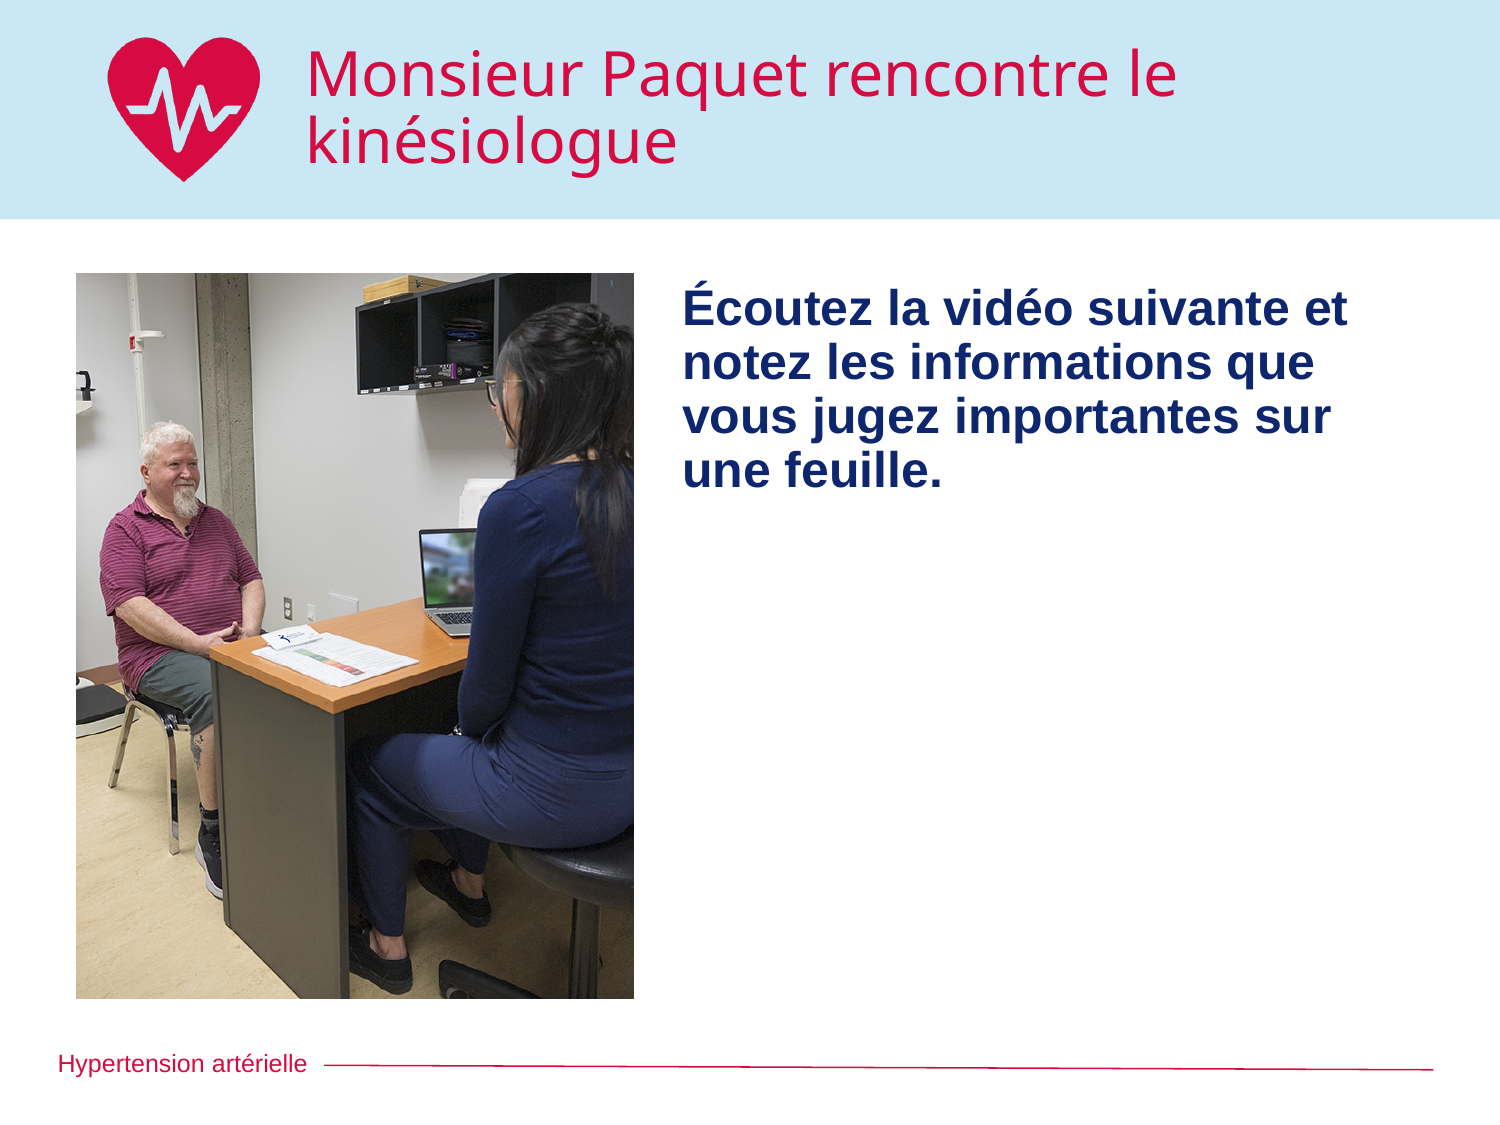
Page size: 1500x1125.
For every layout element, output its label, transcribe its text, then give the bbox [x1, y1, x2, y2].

title Monsieur Paquet rencontre le kinésiologue [295, 59, 1465, 160]
picture [76, 2, 291, 217]
picture [76, 273, 634, 999]
text_box Écoutez la vidéo suivante et notez les informations que vous jugez importantes sur une feuille. [667, 274, 1449, 506]
list Hypertension artérielle [42, 1043, 325, 1080]
